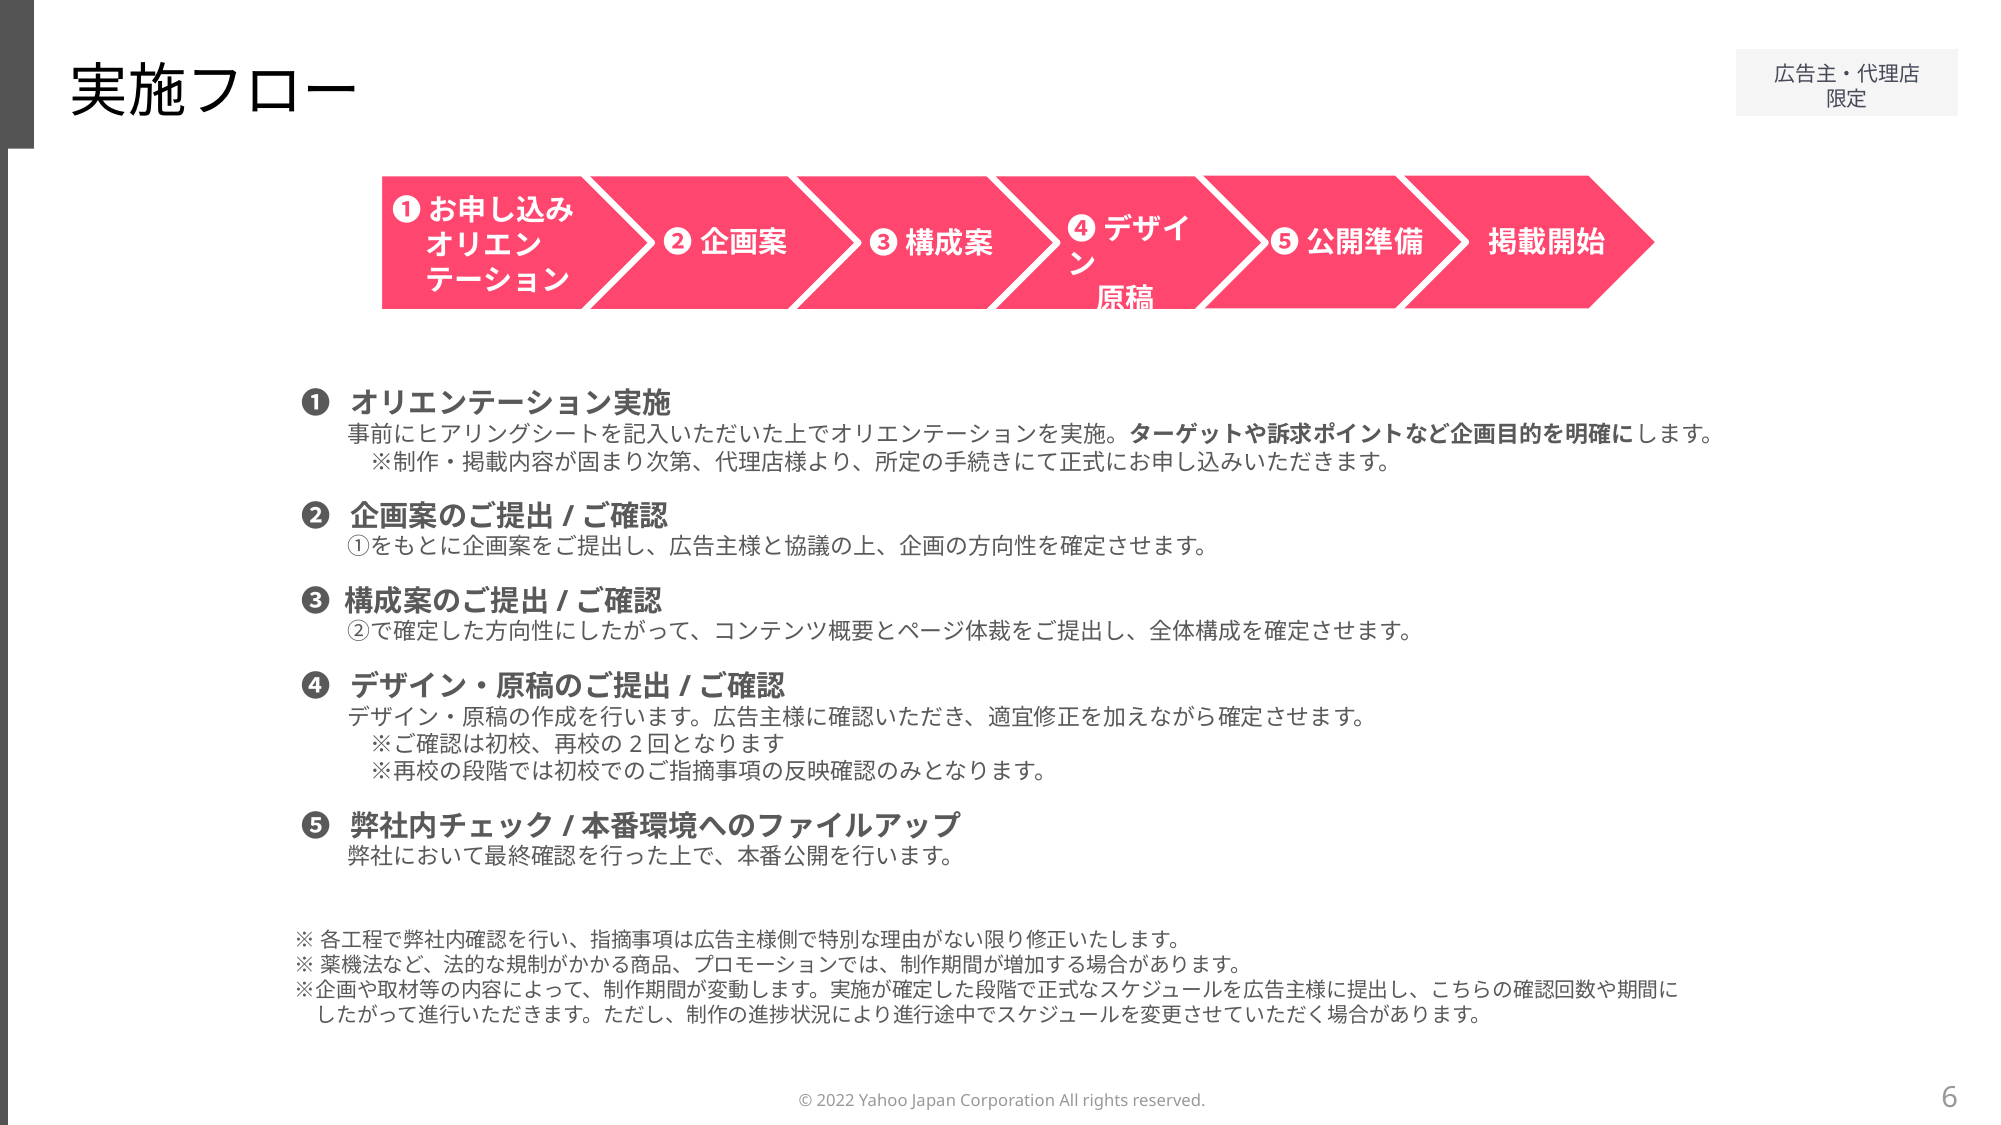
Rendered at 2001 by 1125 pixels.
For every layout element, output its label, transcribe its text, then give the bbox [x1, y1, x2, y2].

slide_number 6 [1803, 1070, 1973, 1125]
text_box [329, 172, 1660, 313]
list 実施フロー [54, 21, 1656, 155]
text_box ❶ オリエンテーション実施 事前にヒアリングシートを記入いただいた上でオリエンテーションを実施。ターゲットや訴求ポイントなど企画目的を明確にします。 ※制作・掲載内容が固まり次第、代理店様より、所定の手続きにて正式にお申し込みいただきます。 ❷ 企画案のご提出/ご確認 ①をもとに企画案をご提出し、広告主様と協議の上、企画の方向性を確定させます。 ❸ 構成案のご提出/ご確認 ②で確定した方向性にしたがって、コンテンツ概要とページ体裁をご提出し、全体構成を確定させます。 ❹ デザイン・原稿のご提出/ご確認 デザイン・原稿の作成を行います。広告主様に確認いただき、適宜修正を加えながら確定させます。 ※ご確認は初校、再校の2回となります ※再校の段階では初校でのご指摘事項の反映確認のみとなります。 ❺ 弊社内チェック/本番環境へのファイルアップ 弊社において最終確認を行った上で、本番公開を行います。 [287, 377, 1720, 877]
text_box ※各工程で弊社内確認を行い、指摘事項は広告主様側で特別な理由がない限り修正いたします。 ※薬機法など、法的な規制がかかる商品、プロモーションでは、制作期間が増加する場合があります。 ※企画や取材等の内容によって、制作期間が変動します。実施が確定した段階で正式なスケジュールを広告主様に提出し、こちらの確認回数や期間に したがって進行いただきます。ただし、制作の進捗状況により進行途中でスケジュールを変更させていただく場合があります。 [280, 919, 1720, 1034]
